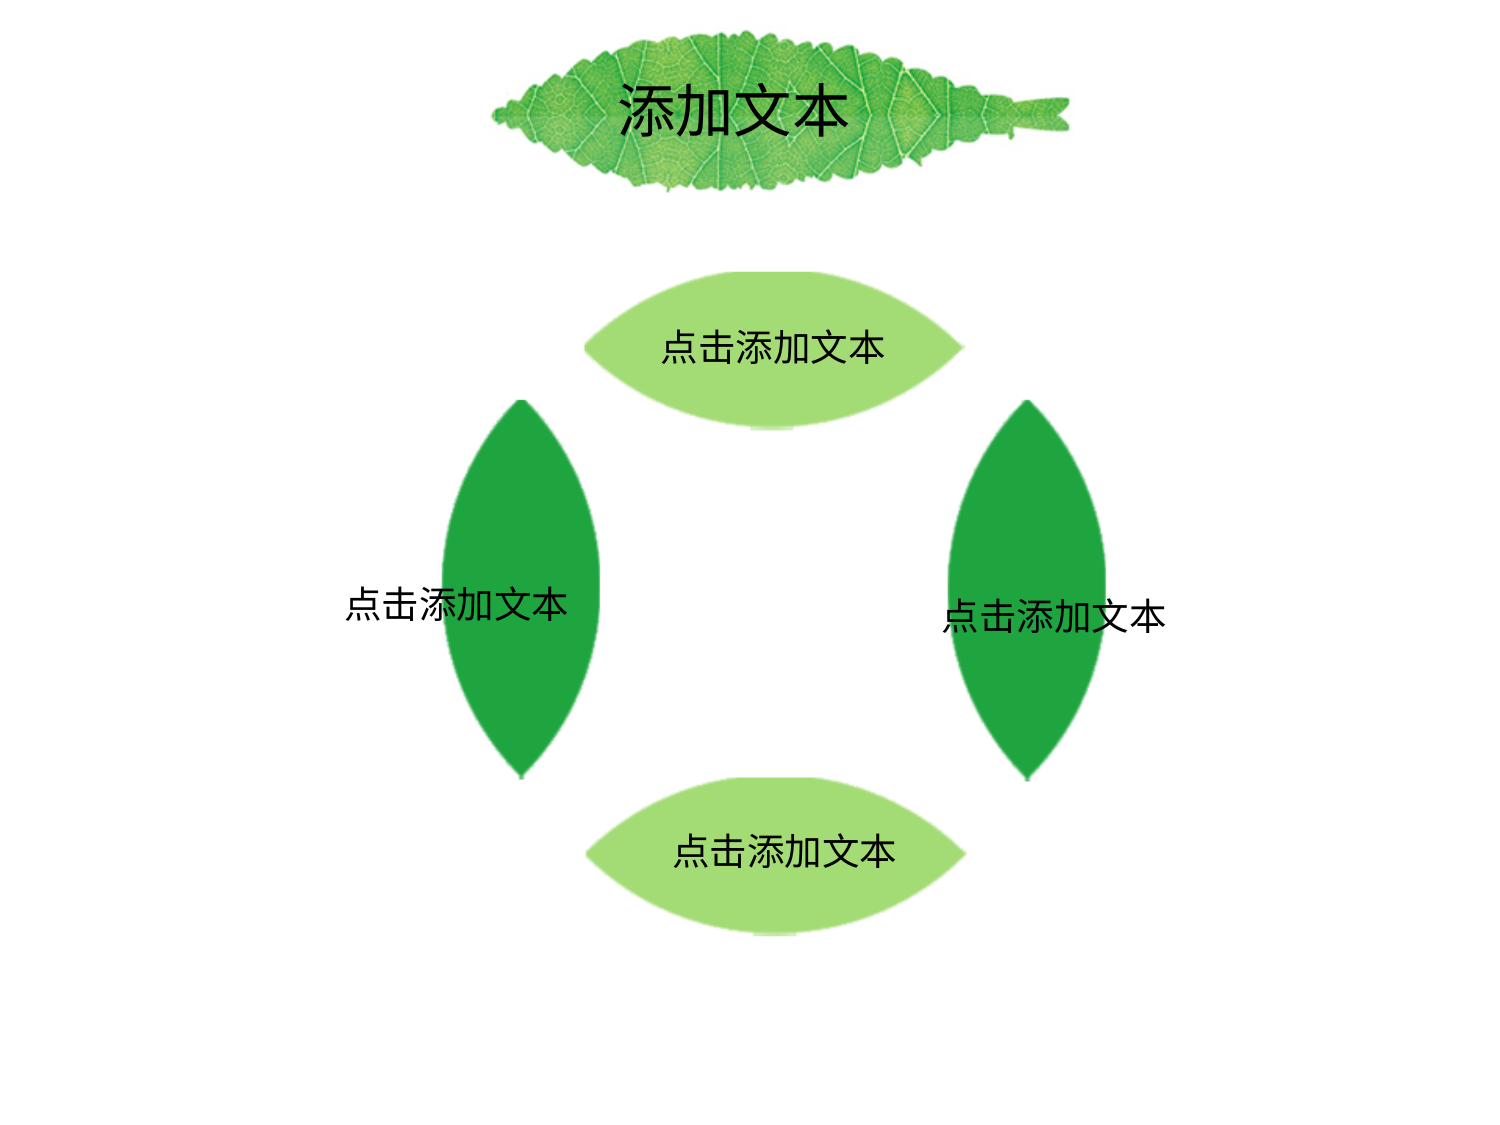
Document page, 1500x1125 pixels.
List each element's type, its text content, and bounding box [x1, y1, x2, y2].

text_box 点击添加文本 [1130, 585, 1182, 646]
text_box 添加文本 [602, 66, 866, 152]
picture [0, 0, 1500, 1125]
text_box 点击添加文本 [329, 574, 387, 634]
